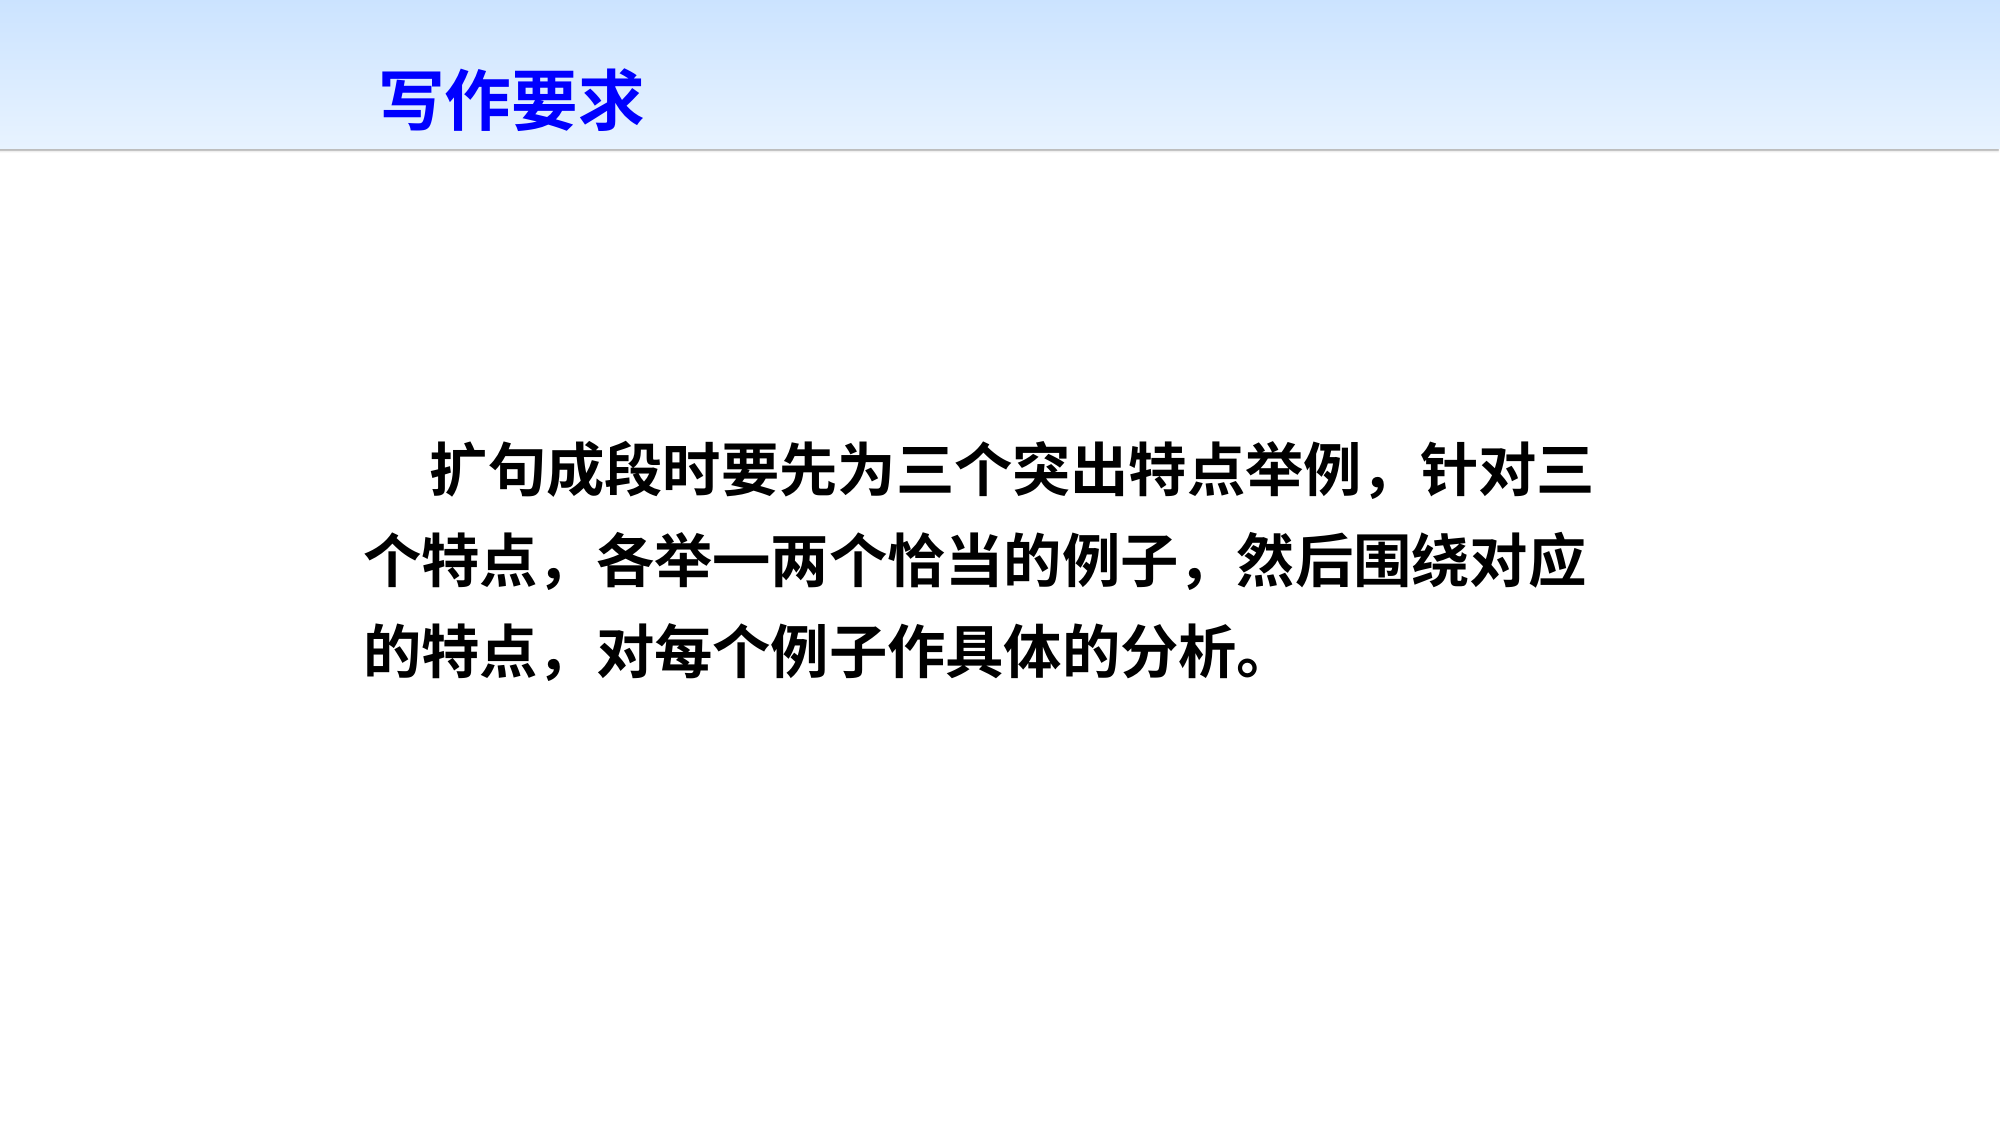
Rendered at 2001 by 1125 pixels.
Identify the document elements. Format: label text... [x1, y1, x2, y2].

text_box 扩句成段时要先为三个突出特点举例，针对三个特点，各举一两个恰当的例子，然后围绕对应的特点，对每个例子作具体的分析。 [348, 404, 1632, 693]
text_box 写作要求 [363, 27, 661, 147]
